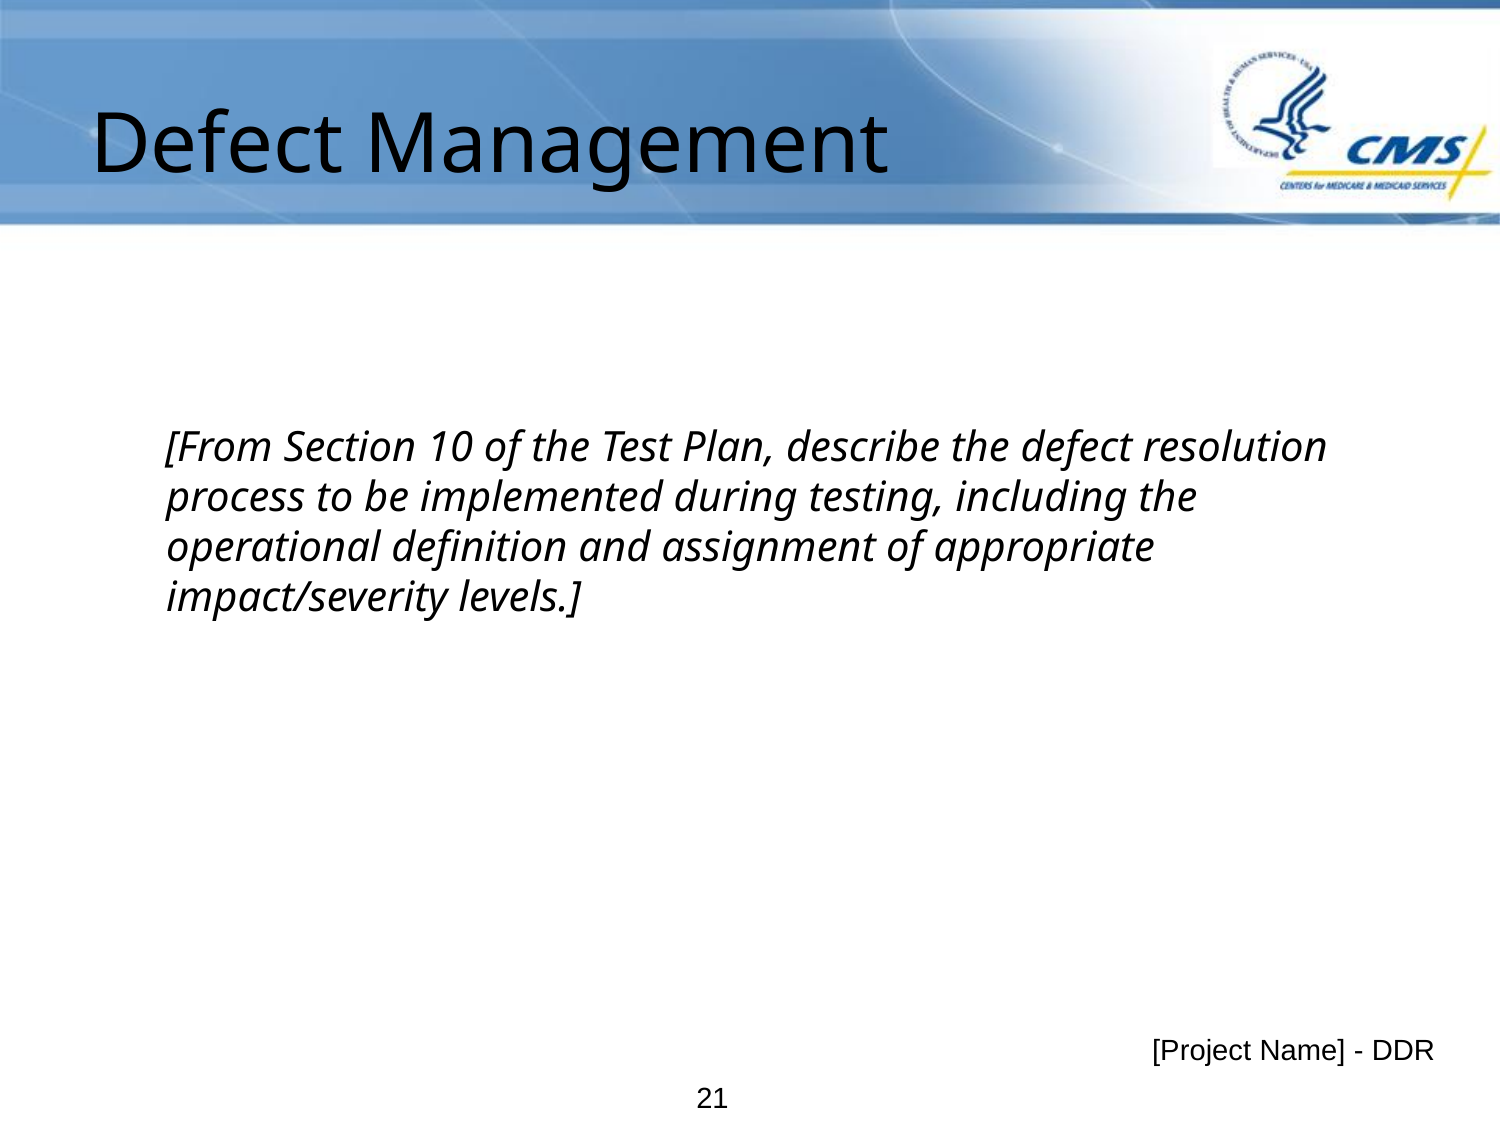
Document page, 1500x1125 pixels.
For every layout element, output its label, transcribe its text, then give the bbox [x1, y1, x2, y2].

picture [0, 0, 1500, 1125]
slide_number 20 [537, 1071, 888, 1125]
title Defect Management [74, 44, 1426, 233]
text_box [From Section 10 of the Test Plan, describe the defect resolution process to be implemented during testing, including the operational definition and assignment of appropriate impact/severity levels.] [74, 412, 1425, 863]
footer [Project Name] - DDR [974, 1023, 1451, 1103]
